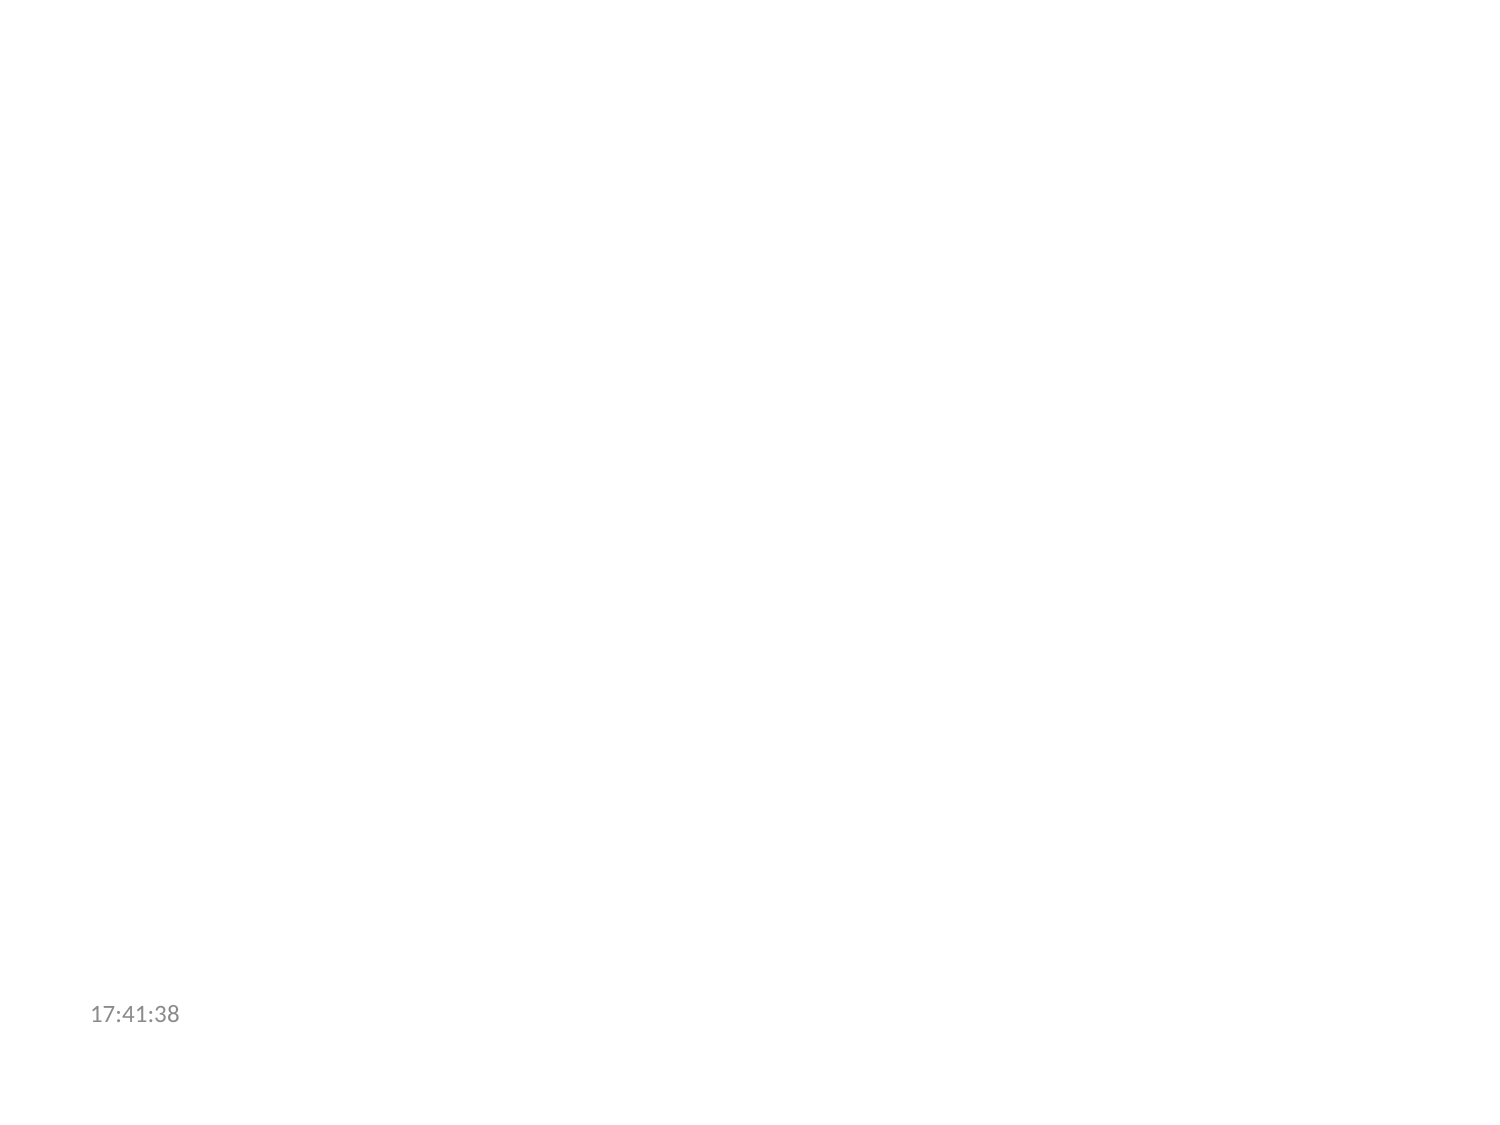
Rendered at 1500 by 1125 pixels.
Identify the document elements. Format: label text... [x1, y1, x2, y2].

text_box 15:35:09 [75, 982, 425, 1043]
